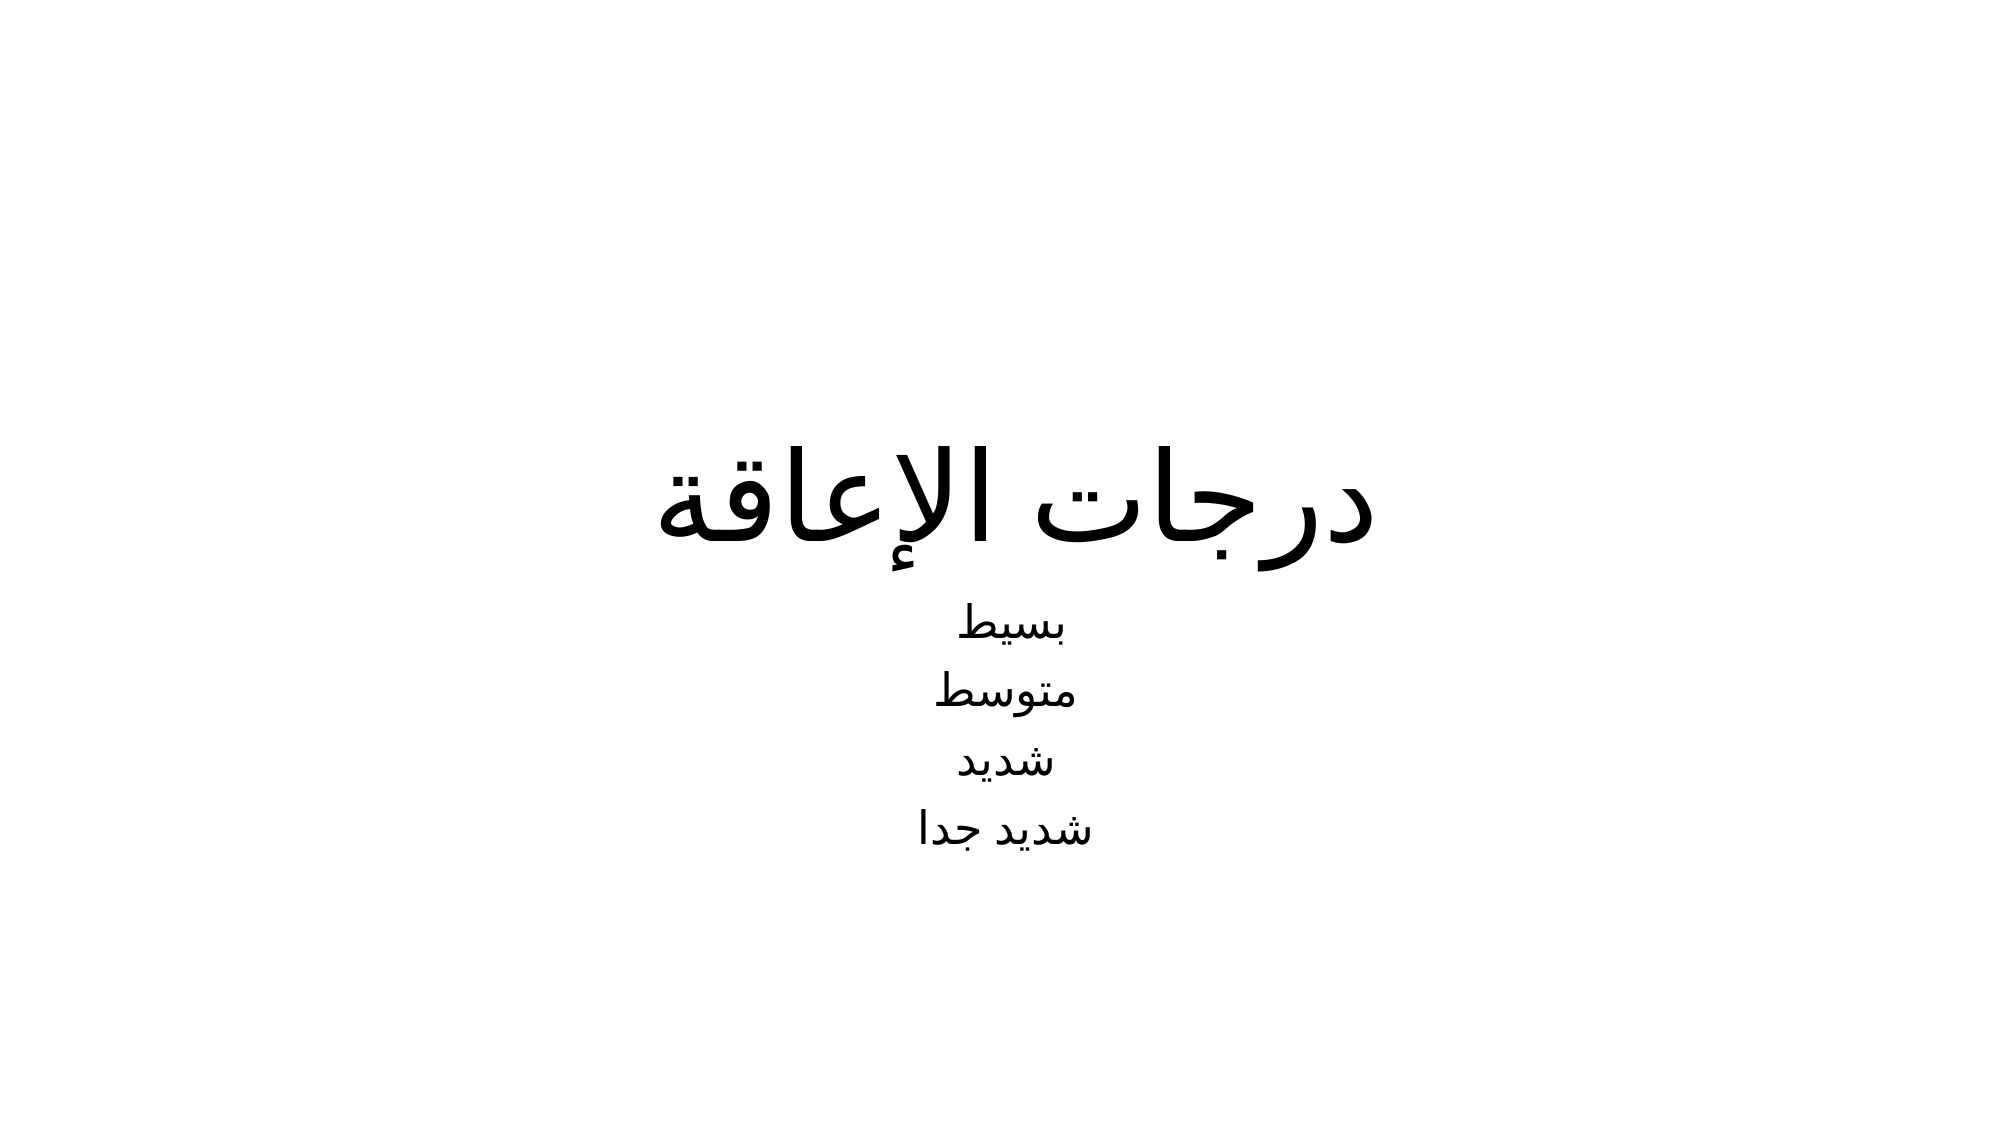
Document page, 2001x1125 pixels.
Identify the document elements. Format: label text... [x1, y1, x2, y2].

title درجات الإعاقة [249, 184, 1750, 576]
subtitle بسيط متوسط شديد شديد جدا [249, 590, 1750, 863]
